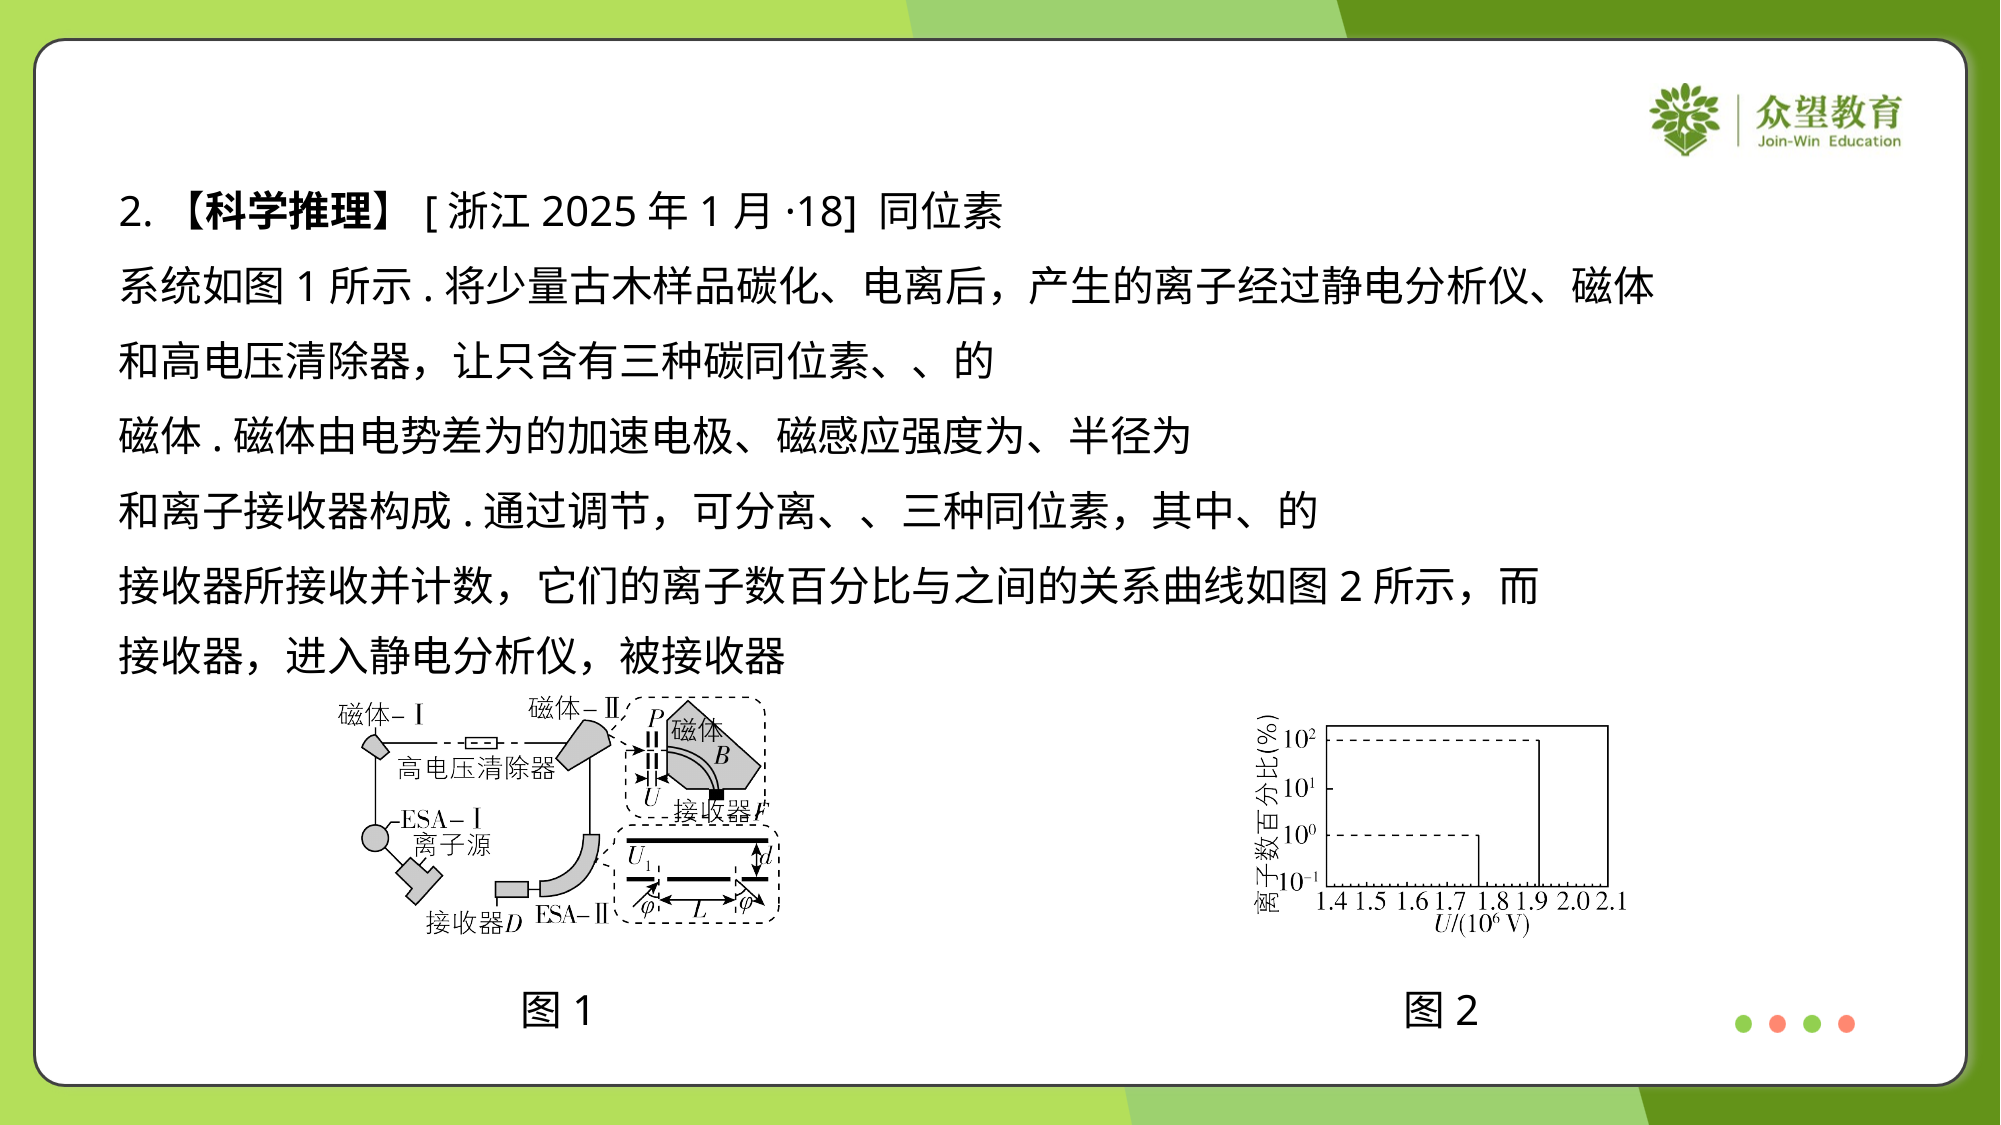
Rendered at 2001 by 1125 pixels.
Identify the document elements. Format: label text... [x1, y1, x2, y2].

text_box 图2 [1403, 961, 1480, 1028]
picture [0, 0, 2000, 1125]
text_box 图1 [520, 961, 597, 1028]
